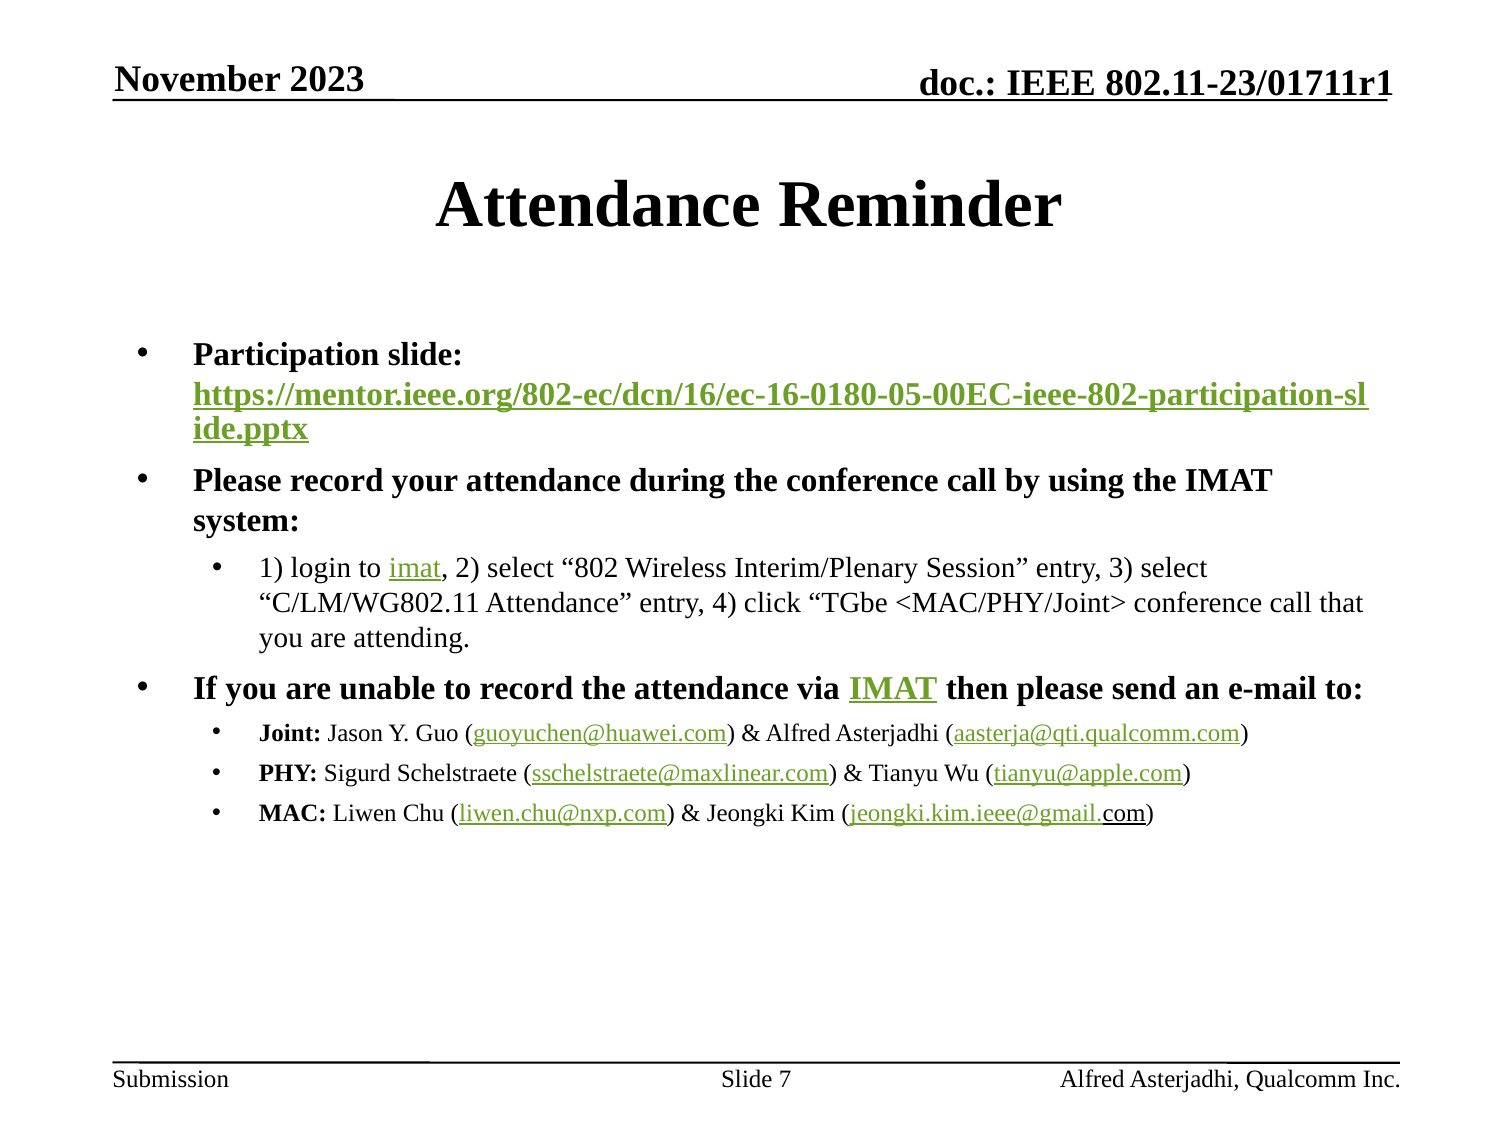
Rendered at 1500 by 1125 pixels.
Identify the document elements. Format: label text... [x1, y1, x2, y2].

title Attendance Reminder [112, 112, 1388, 288]
list Participation slide: https://mentor.ieee.org/802-ec/dcn/16/ec-16-0180-05-00EC-ieee-802-participation-slide.pptx Please record your attendance during the conference call by using the IMAT system: 1) login to imat, 2) select “802 Wireless Interim/Plenary Session” entry, 3) select “C/LM/WG802.11 Attendance” entry, 4) click “TGbe <MAC/PHY/Joint> conference call that you are attending. If you are unable to record the attendance via IMAT then please send an e-mail to: Joint: Jason Y. Guo (guoyuchen@huawei.com) & Alfred Asterjadhi (aasterja@qti.qualcomm.com) PHY: Sigurd Schelstraete (sschelstraete@maxlinear.com) & Tianyu Wu (tianyu@apple.com) MAC: Liwen Chu (liwen.chu@nxp.com) & Jeongki Kim (jeongki.kim.ieee@gmail.com) [112, 324, 1388, 1063]
footer Alfred Asterjadhi, Qualcomm Inc. [878, 1061, 1402, 1093]
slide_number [114, 54, 423, 100]
slide_number Slide 7 [712, 1061, 800, 1123]
